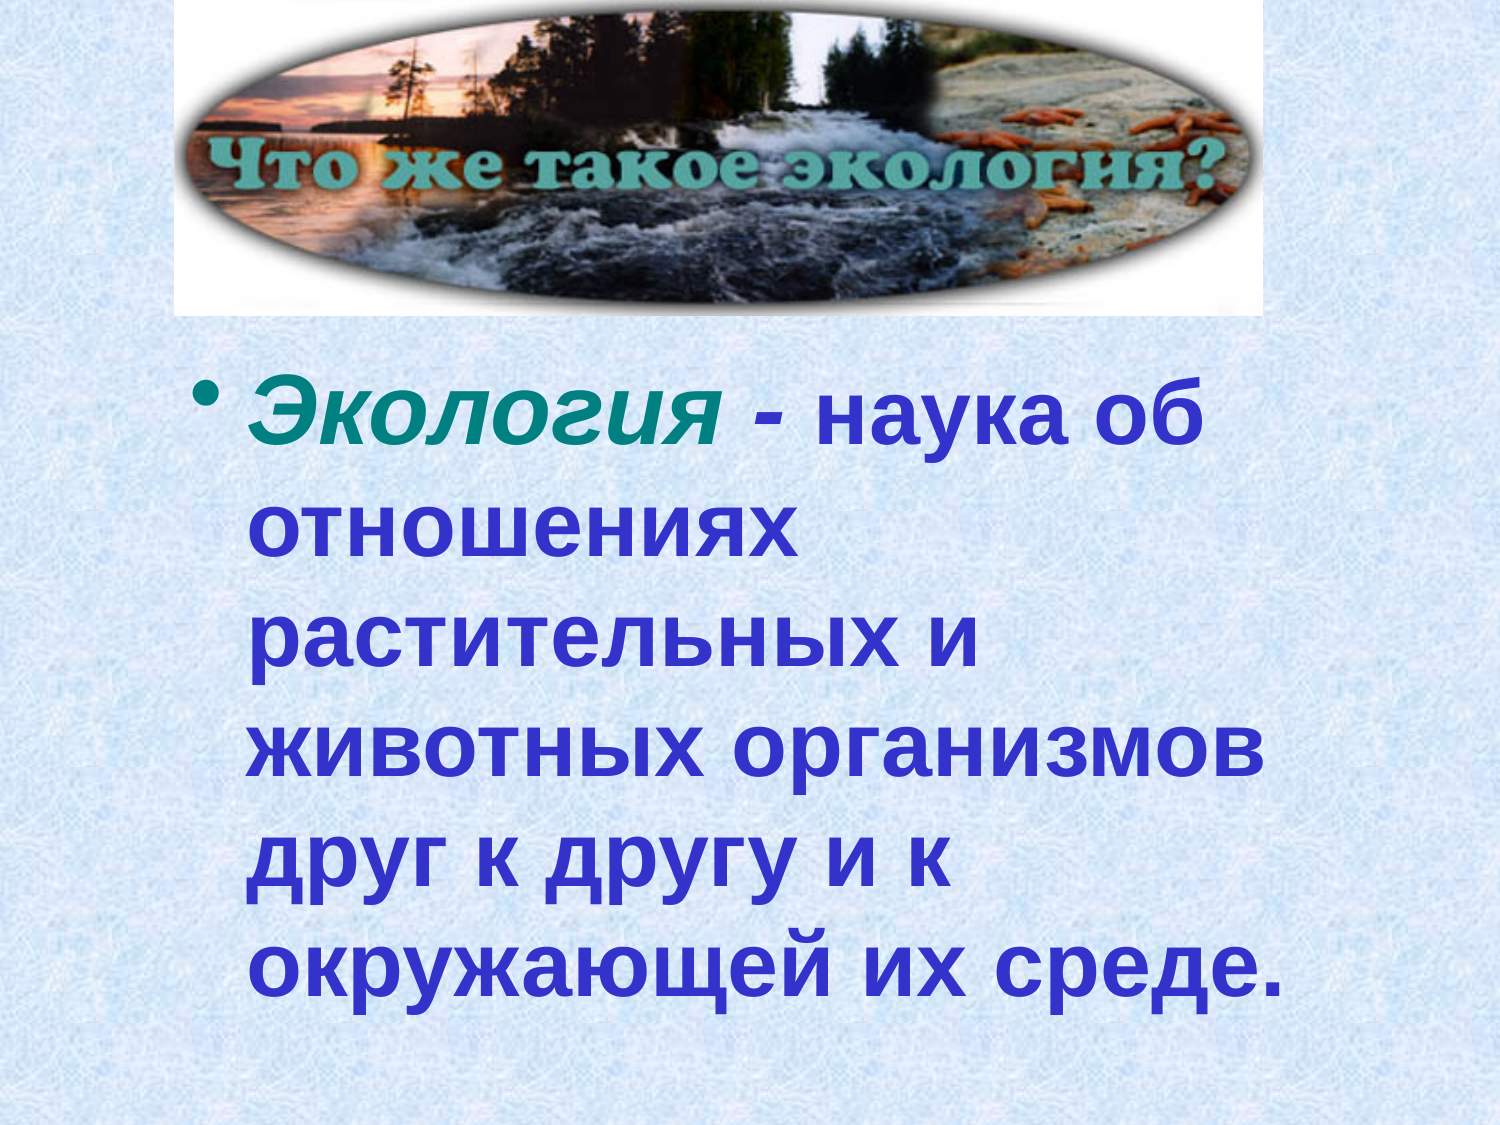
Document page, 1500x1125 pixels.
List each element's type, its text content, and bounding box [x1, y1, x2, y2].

list Экология - наука об отношениях растительных и животных организмов друг к другу и к окружающей их среде. [174, 337, 1451, 1038]
picture [0, 0, 1500, 1125]
